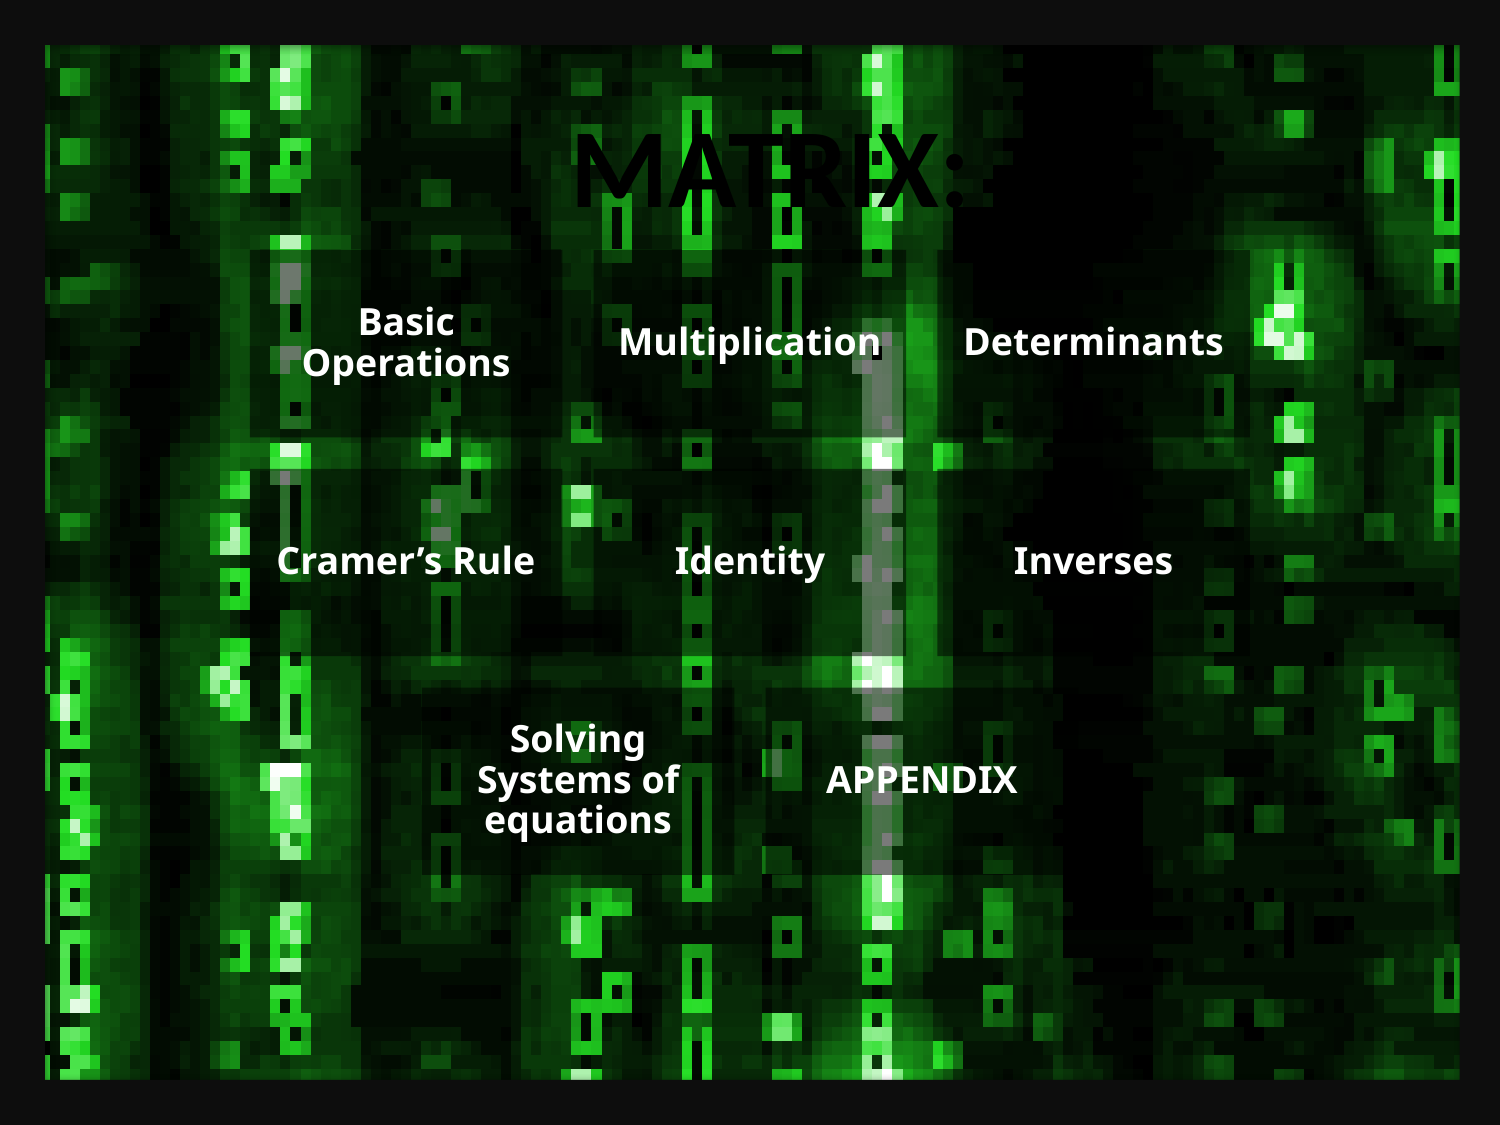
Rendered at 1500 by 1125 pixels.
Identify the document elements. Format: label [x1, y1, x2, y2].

picture [0, 0, 1500, 1125]
text_box [249, 228, 1251, 897]
